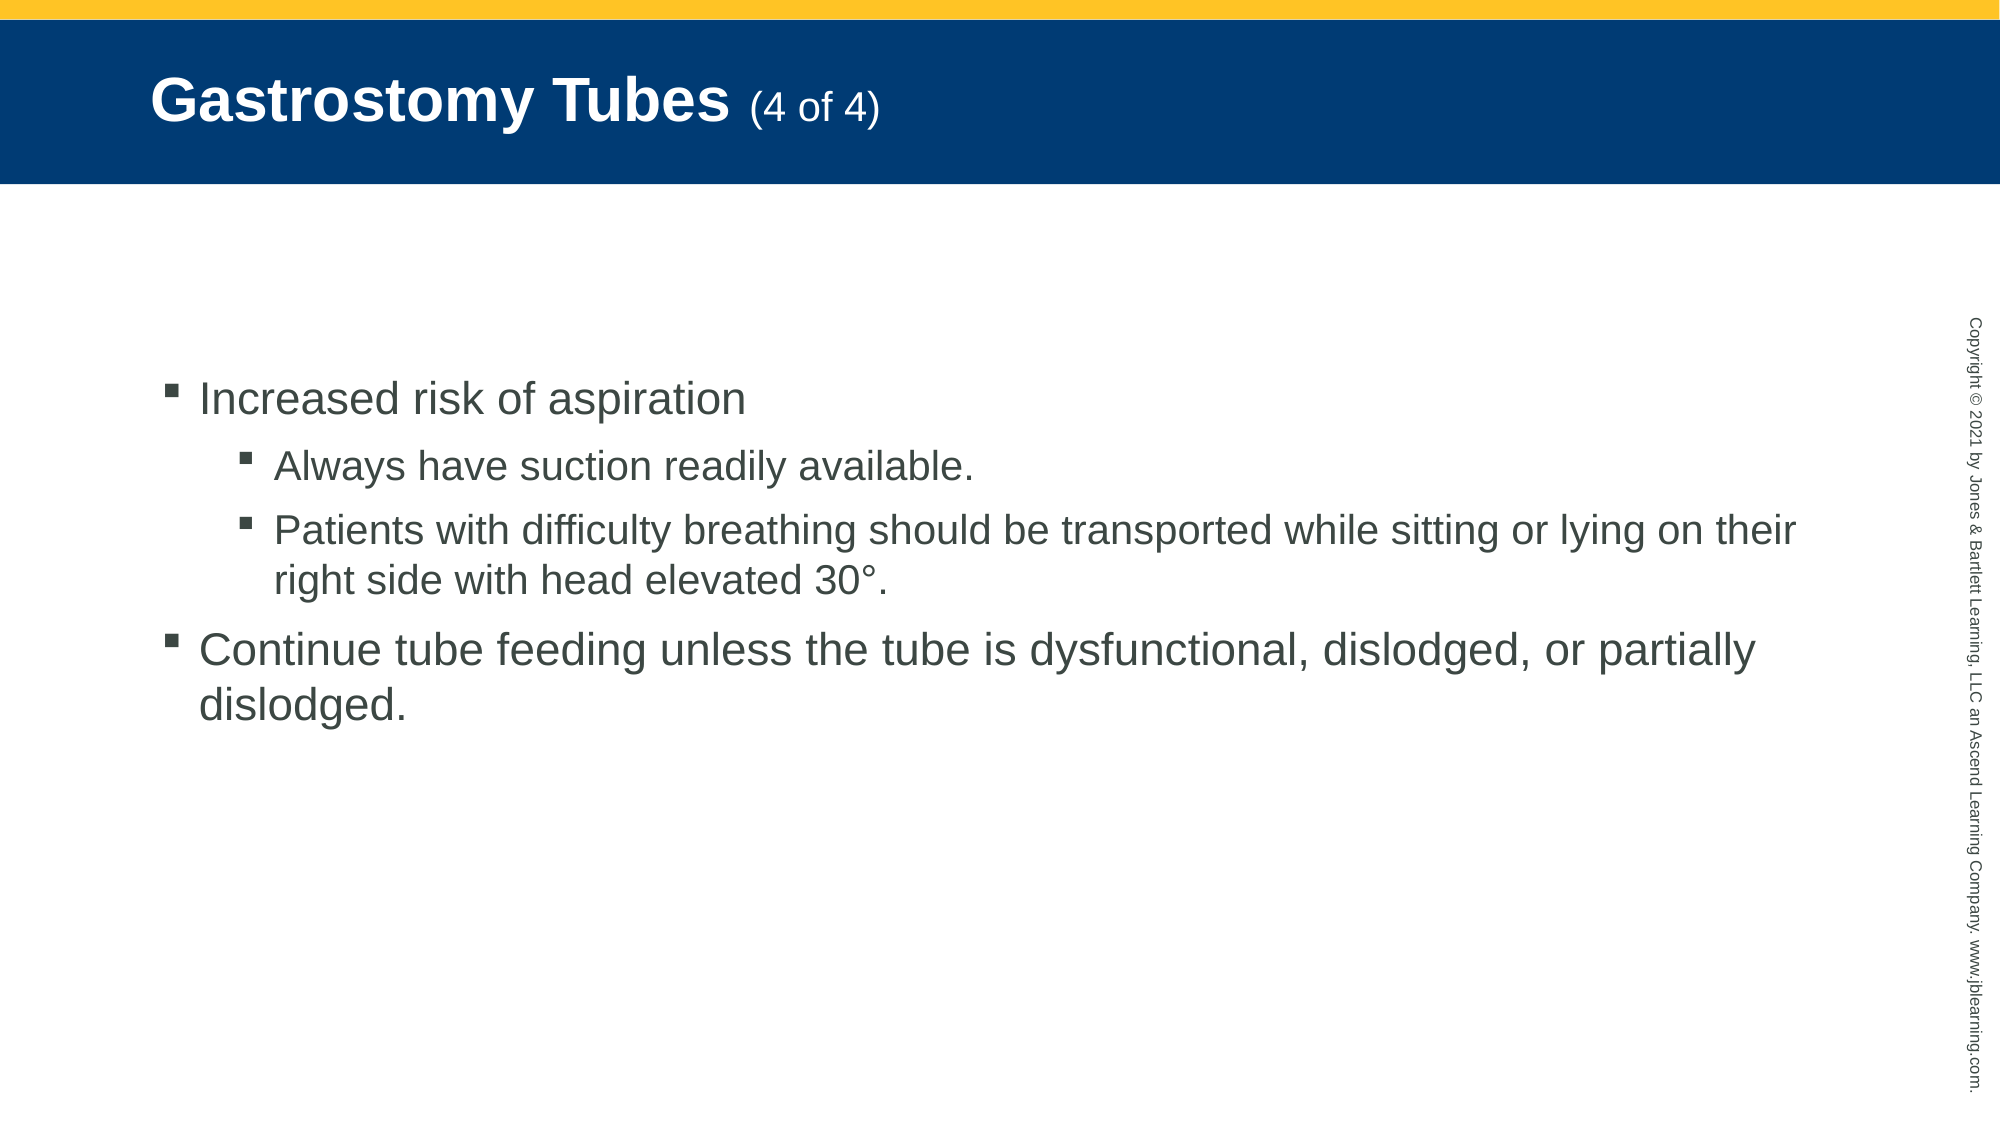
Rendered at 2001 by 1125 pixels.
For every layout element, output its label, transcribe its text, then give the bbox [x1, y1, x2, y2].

title Gastrostomy Tubes (4 of 4) [0, 19, 2000, 185]
list Increased risk of aspiration Always have suction readily available. Patients with difficulty breathing should be transported while sitting or lying on their right side with head elevated 30°. Continue tube feeding unless the tube is dysfunctional, dislodged, or partially dislodged. [146, 361, 1859, 1016]
